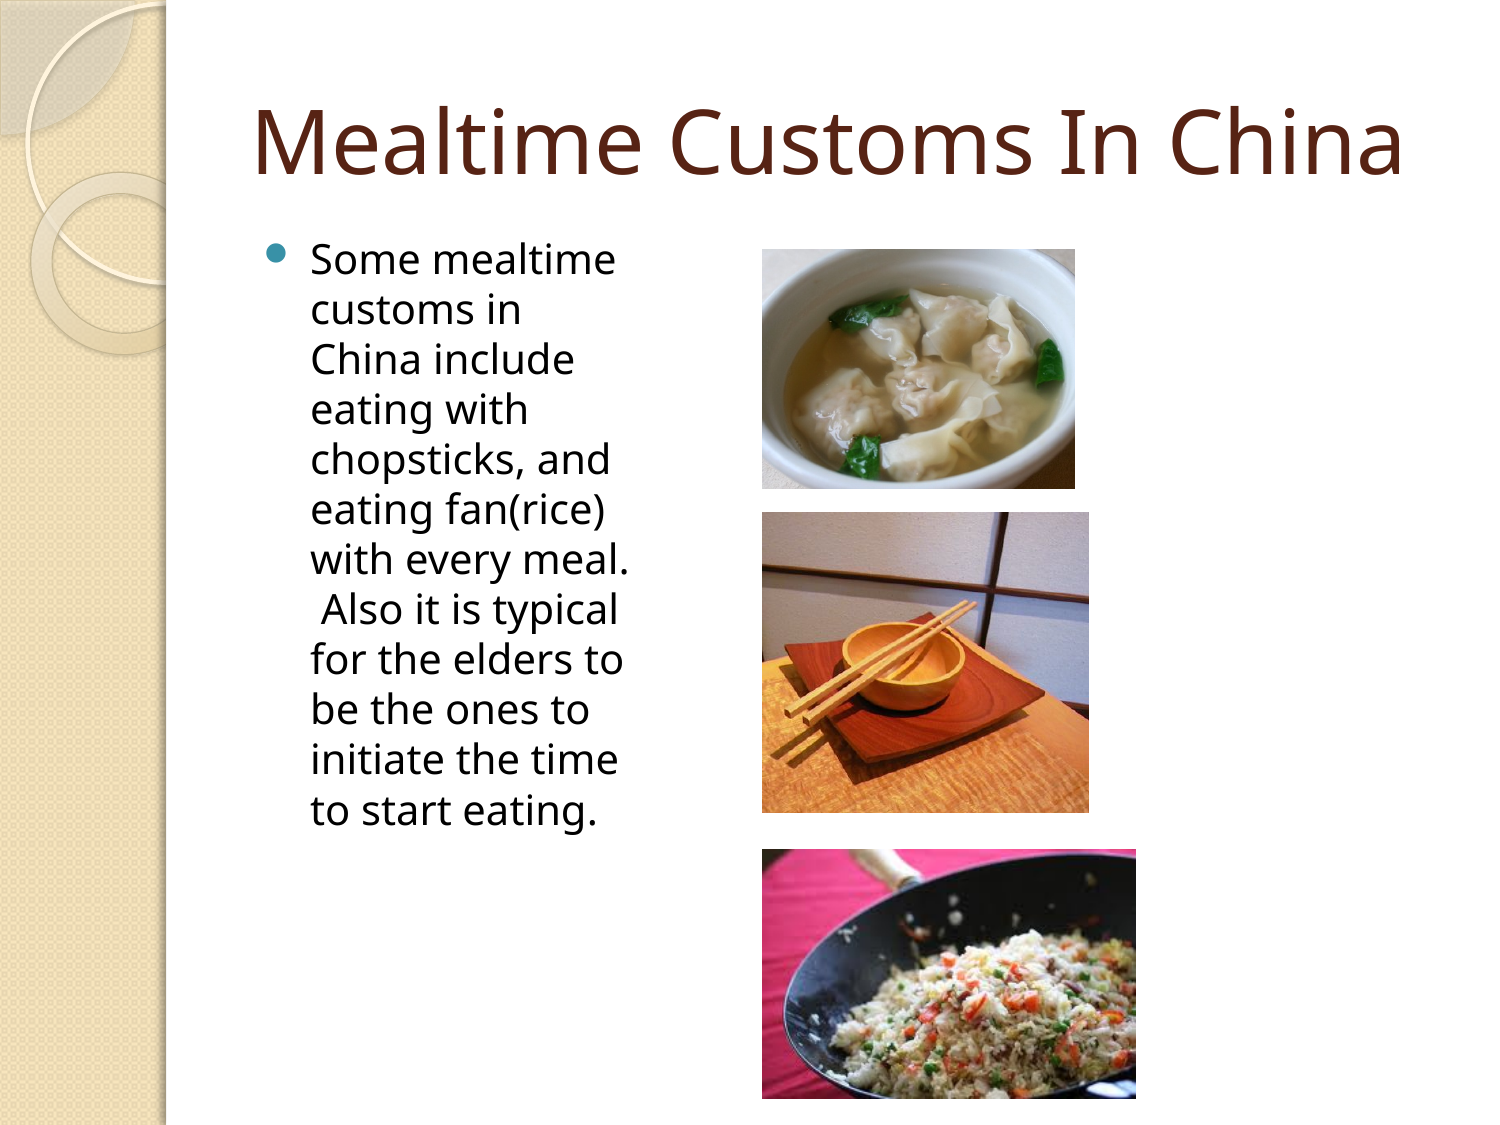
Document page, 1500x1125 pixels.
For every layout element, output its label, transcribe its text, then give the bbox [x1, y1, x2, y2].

picture [762, 249, 1076, 489]
title Mealtime Customs In China [235, 45, 1466, 233]
picture [762, 512, 1089, 813]
picture [762, 849, 1137, 1099]
list Some mealtime customs in China include eating with chopsticks, and eating fan(rice) with every meal. Also it is typical for the elders to be the ones to initiate the time to start eating. [235, 224, 650, 1025]
